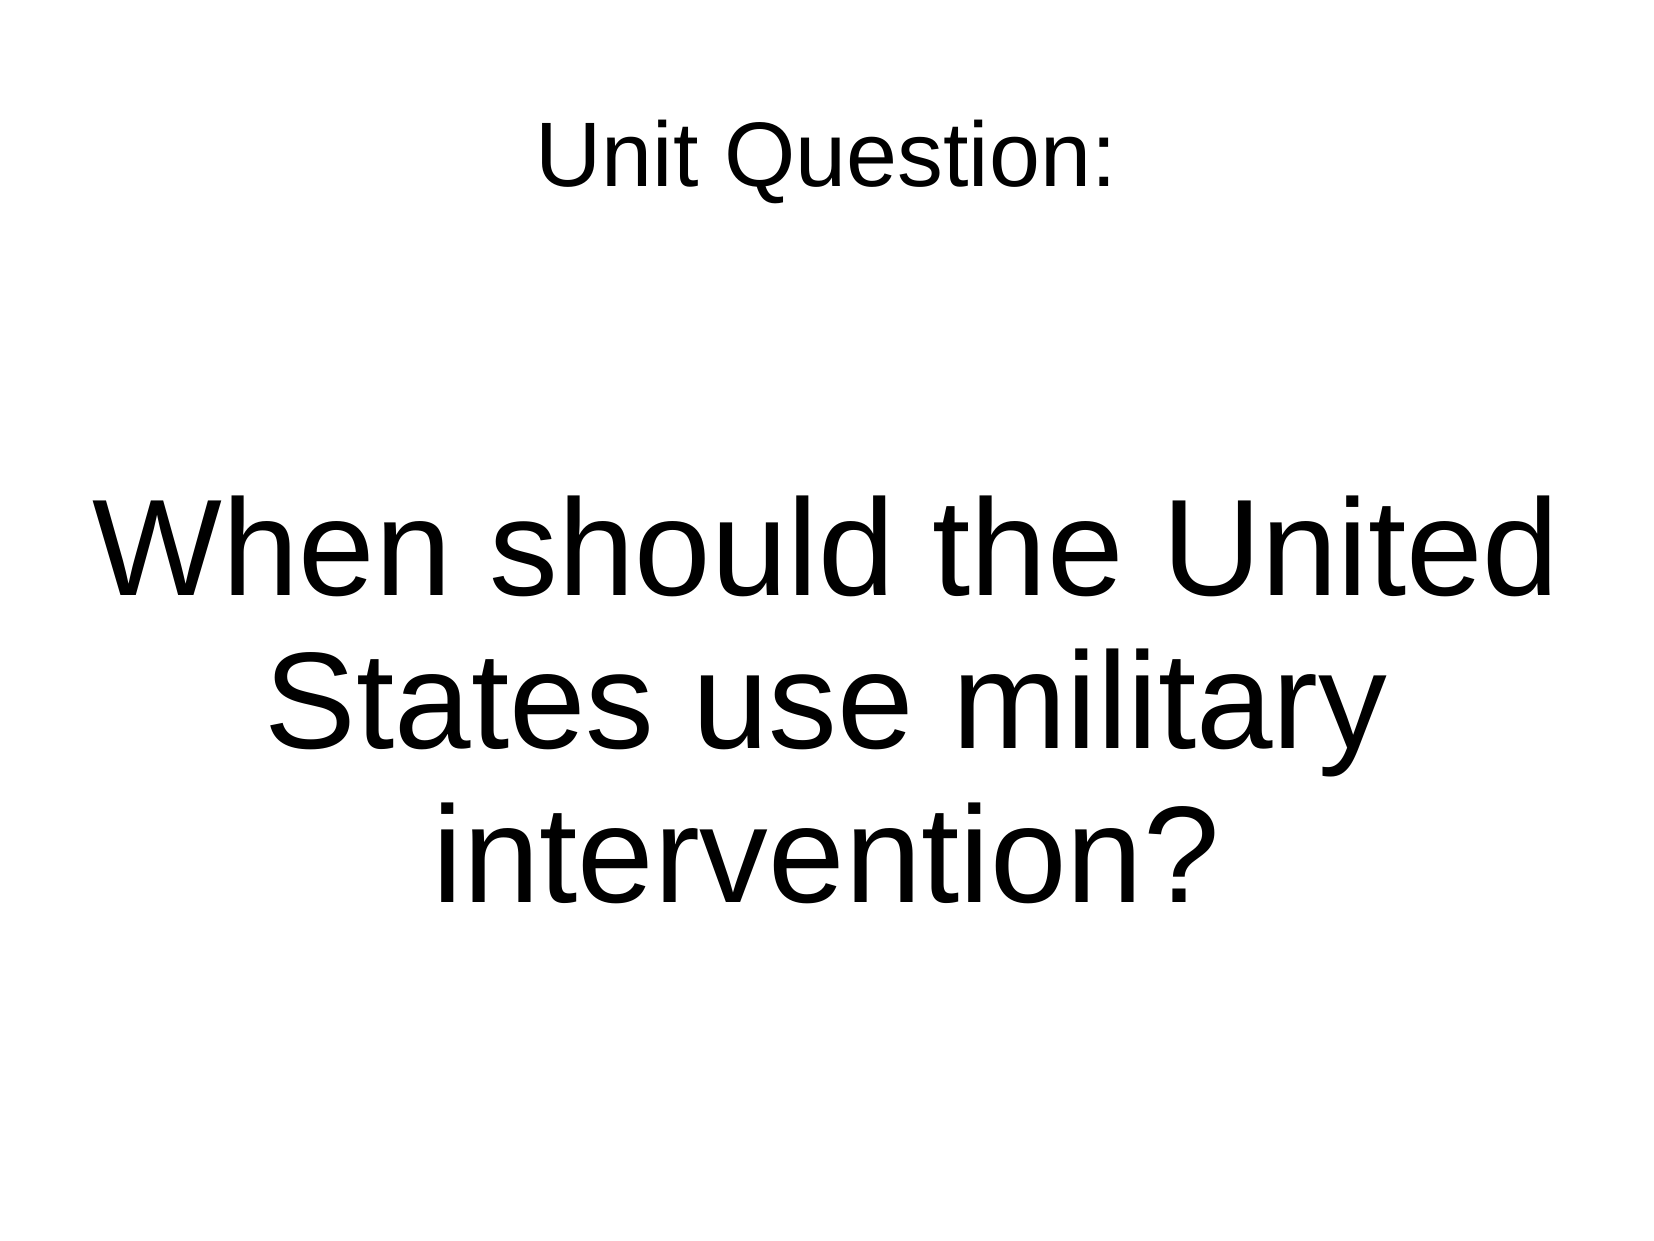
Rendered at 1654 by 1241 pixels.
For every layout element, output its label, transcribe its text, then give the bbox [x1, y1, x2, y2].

text_box Unit Question: [82, 49, 1571, 257]
text_box When should the United States use military intervention? [82, 290, 1571, 1109]
